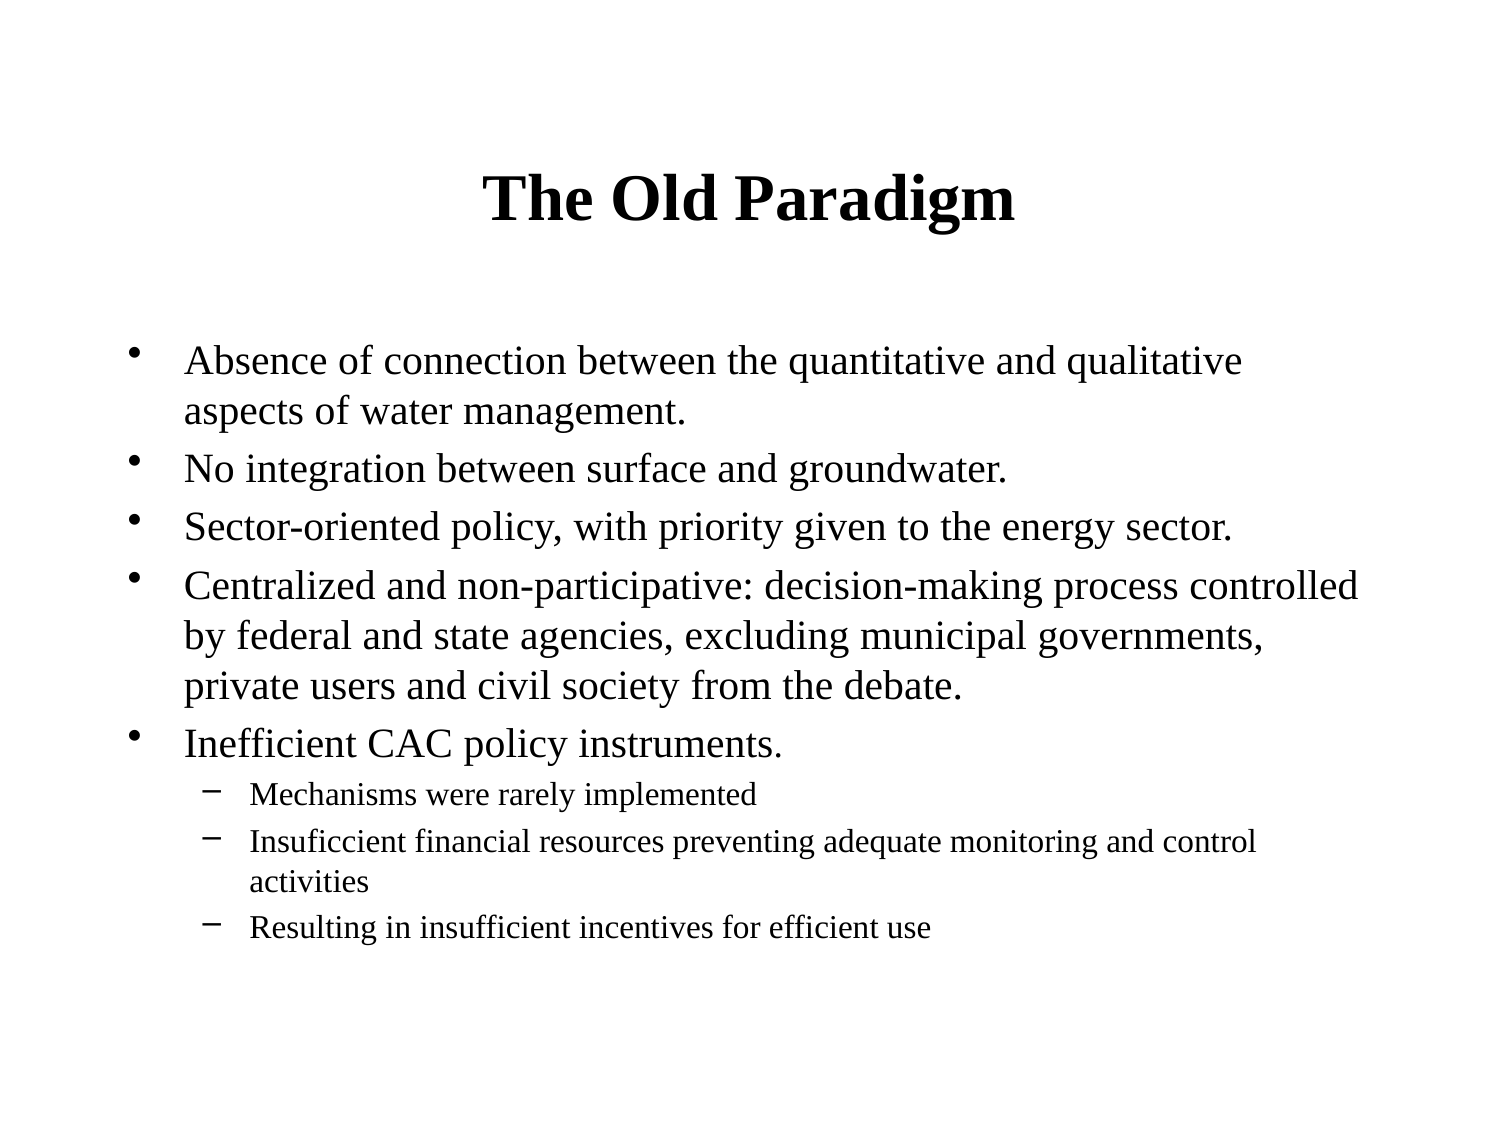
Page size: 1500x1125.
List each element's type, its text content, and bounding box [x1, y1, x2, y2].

list Absence of connection between the quantitative and qualitative aspects of water management. No integration between surface and groundwater. Sector-oriented policy, with priority given to the energy sector. Centralized and non-participative: decision-making process controlled by federal and state agencies, excluding municipal governments, private users and civil society from the debate. Inefficient CAC policy instruments. Mechanisms were rarely implemented Insuficcient financial resources preventing adequate monitoring and control activities Resulting in insufficient incentives for efficient use [112, 324, 1388, 1001]
title The Old Paradigm [112, 99, 1388, 288]
